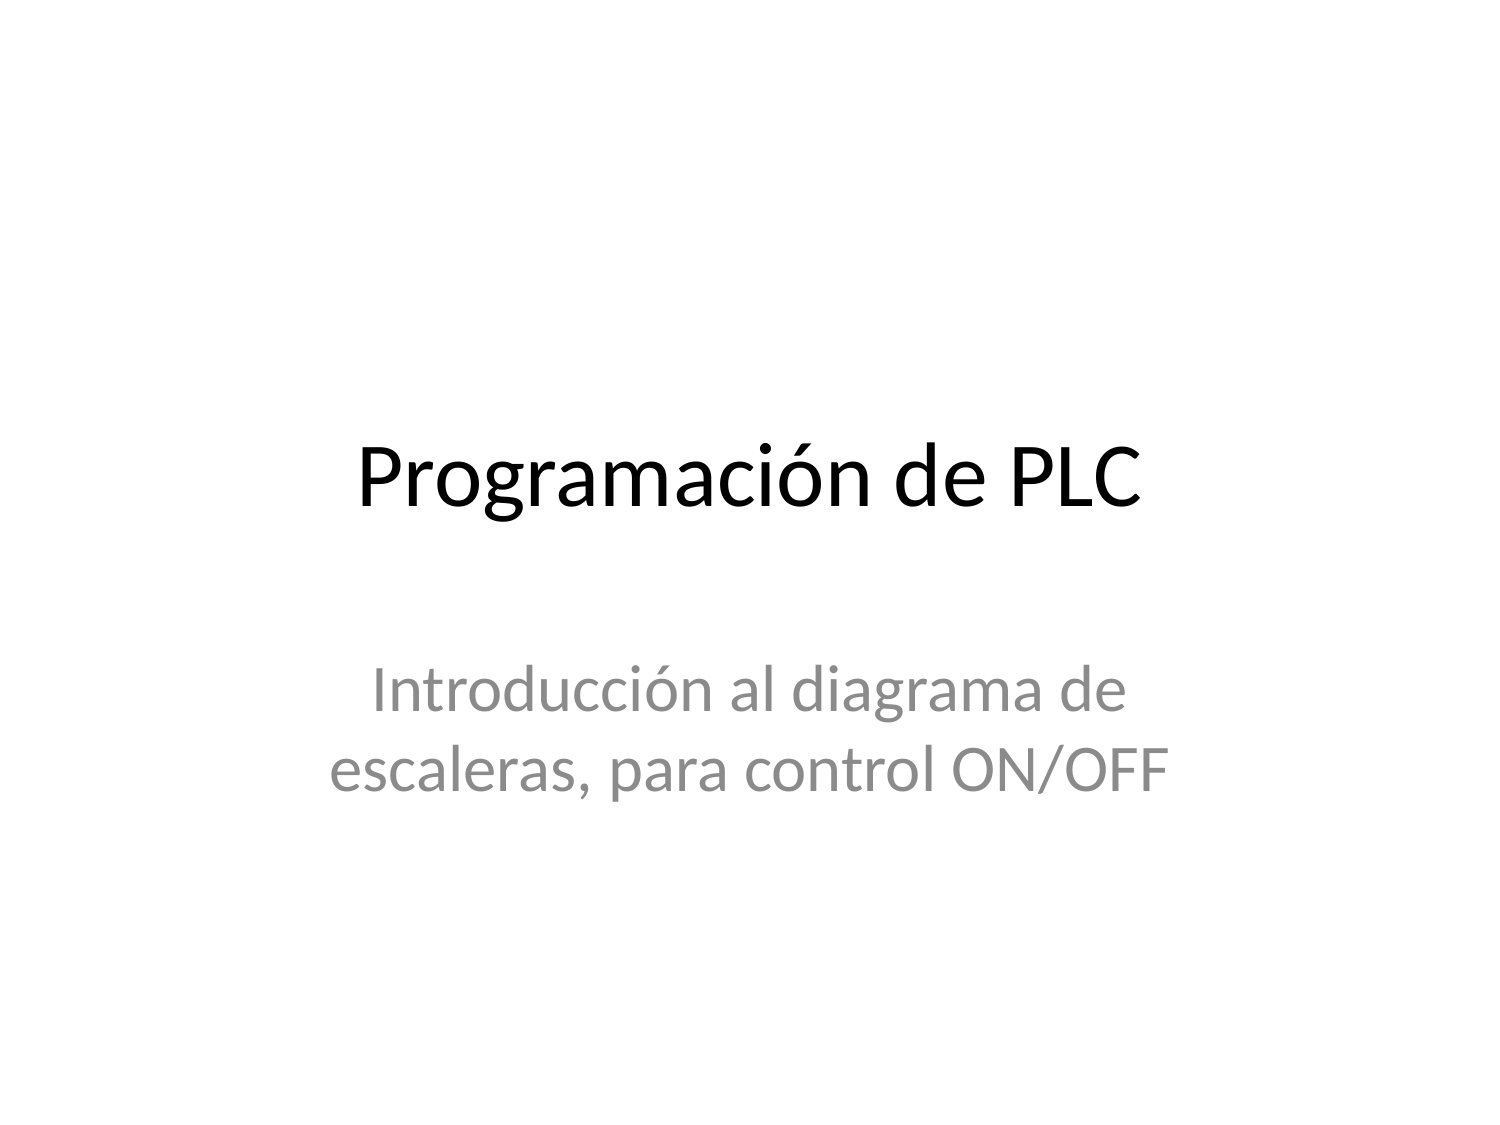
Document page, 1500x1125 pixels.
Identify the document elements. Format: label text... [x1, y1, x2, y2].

subtitle Introducción al diagrama de escaleras, para control ON/OFF [225, 637, 1275, 925]
title Programación de PLC [112, 349, 1388, 591]
